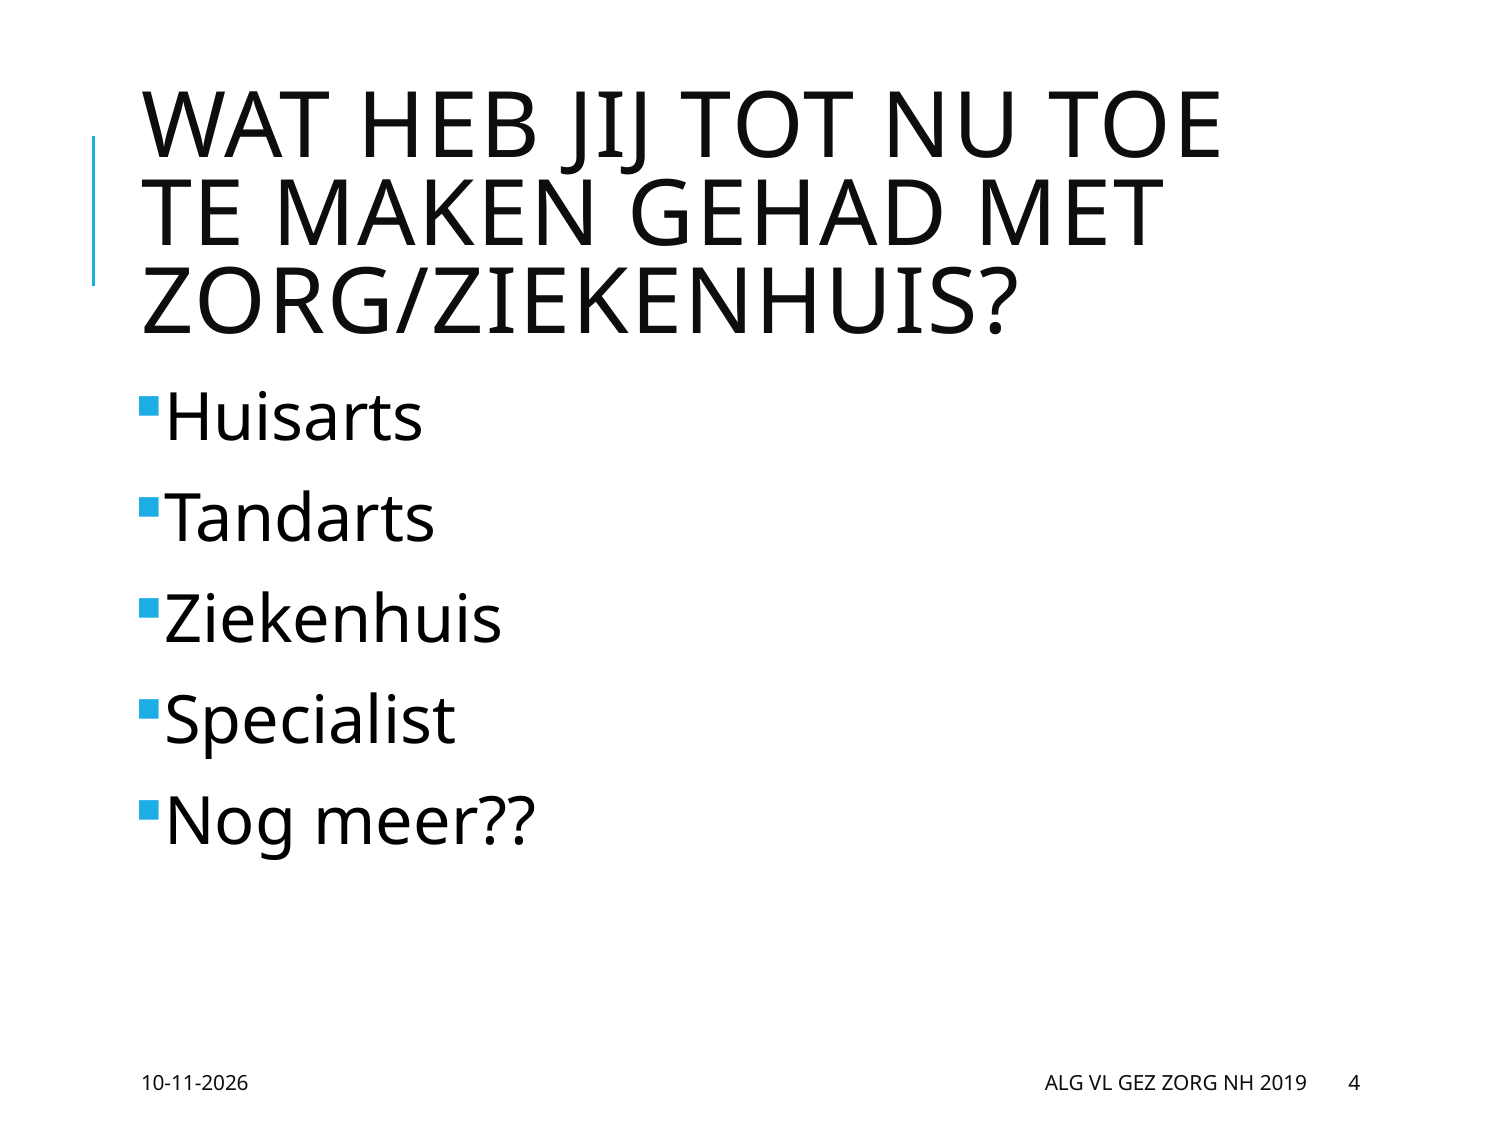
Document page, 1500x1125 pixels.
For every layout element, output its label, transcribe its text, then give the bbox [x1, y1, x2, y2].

title Wat heb jij tot nu toe te maken gehad met zorg/ziekenhuis? [126, 96, 1322, 342]
slide_number 4 [1333, 1061, 1454, 1107]
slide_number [126, 1061, 392, 1107]
footer Alg VL gez zorg NH 2019 [595, 1061, 1322, 1107]
list Huisarts Tandarts Ziekenhuis Specialist Nog meer?? [126, 375, 1322, 1035]
